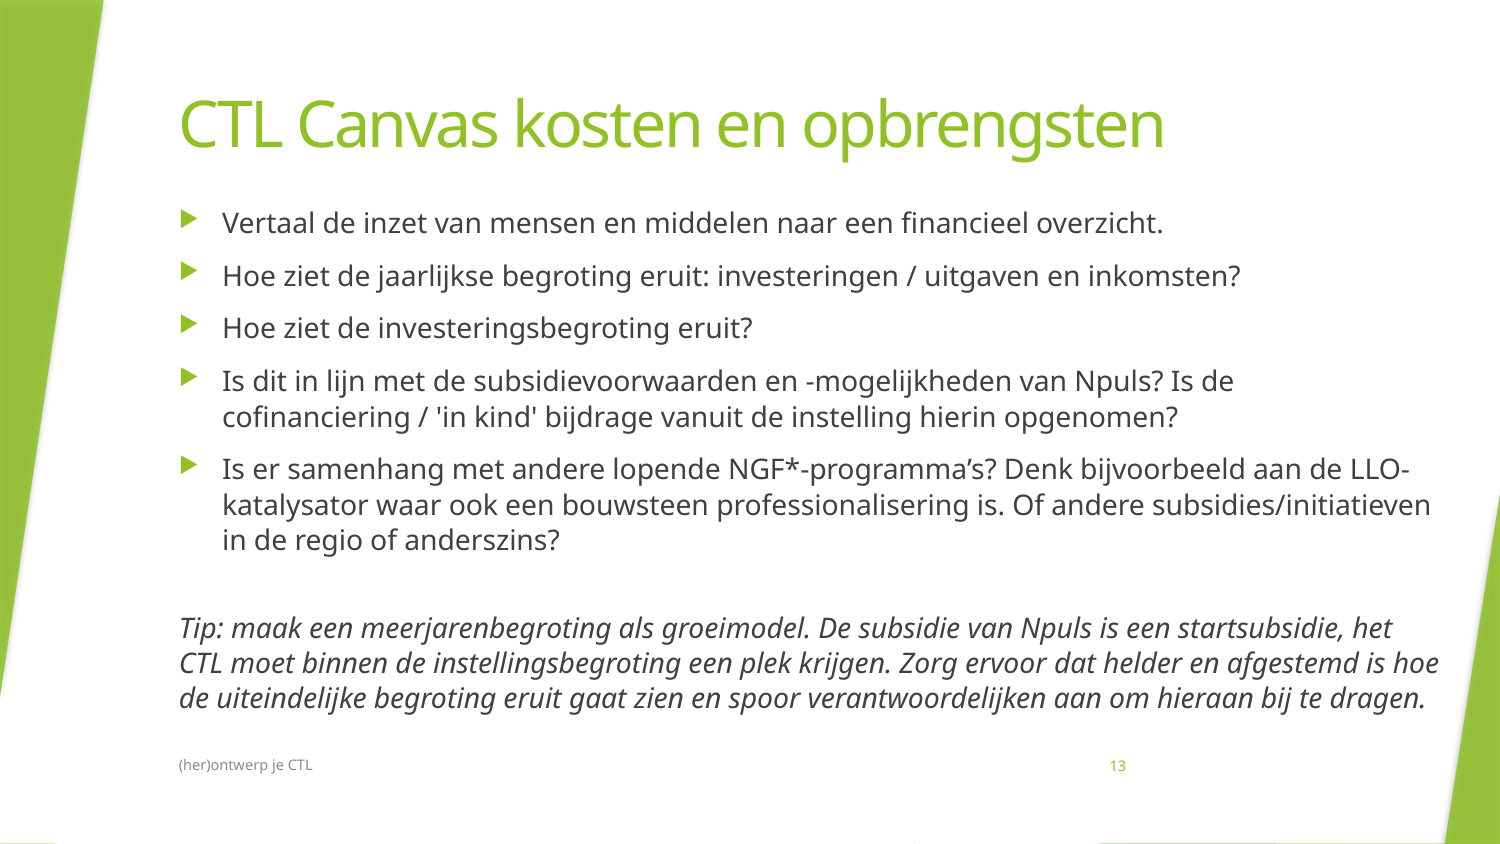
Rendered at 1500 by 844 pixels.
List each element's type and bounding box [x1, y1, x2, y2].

text_box [0, 0, 1500, 844]
